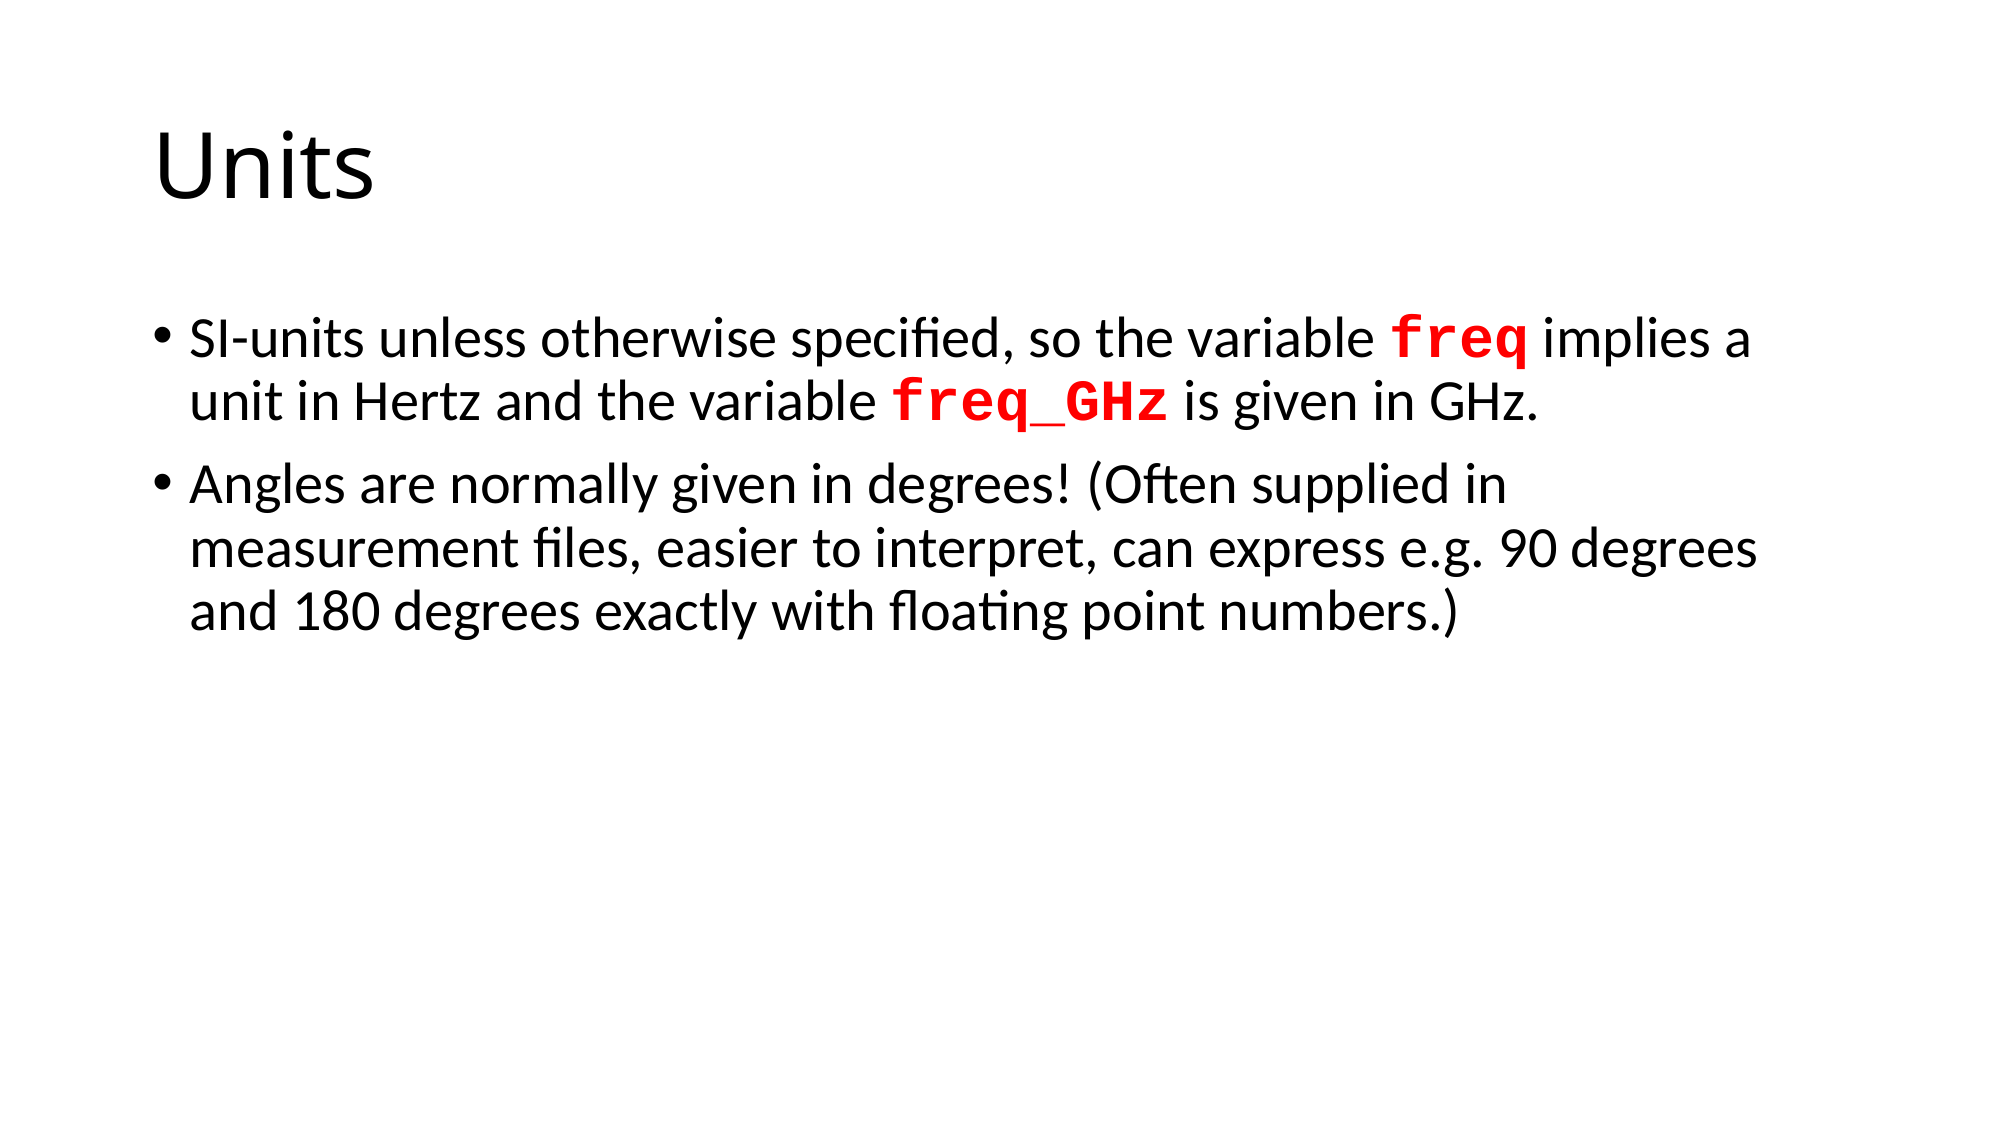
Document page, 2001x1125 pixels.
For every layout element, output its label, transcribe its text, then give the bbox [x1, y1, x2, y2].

title Units [137, 59, 1863, 278]
list SI-units unless otherwise specified, so the variable freq implies a unit in Hertz and the variable freq_GHz is given in GHz. Angles are normally given in degrees! (Often supplied in measurement files, easier to interpret, can express e.g. 90 degrees and 180 degrees exactly with floating point numbers.) [137, 299, 1863, 1014]
